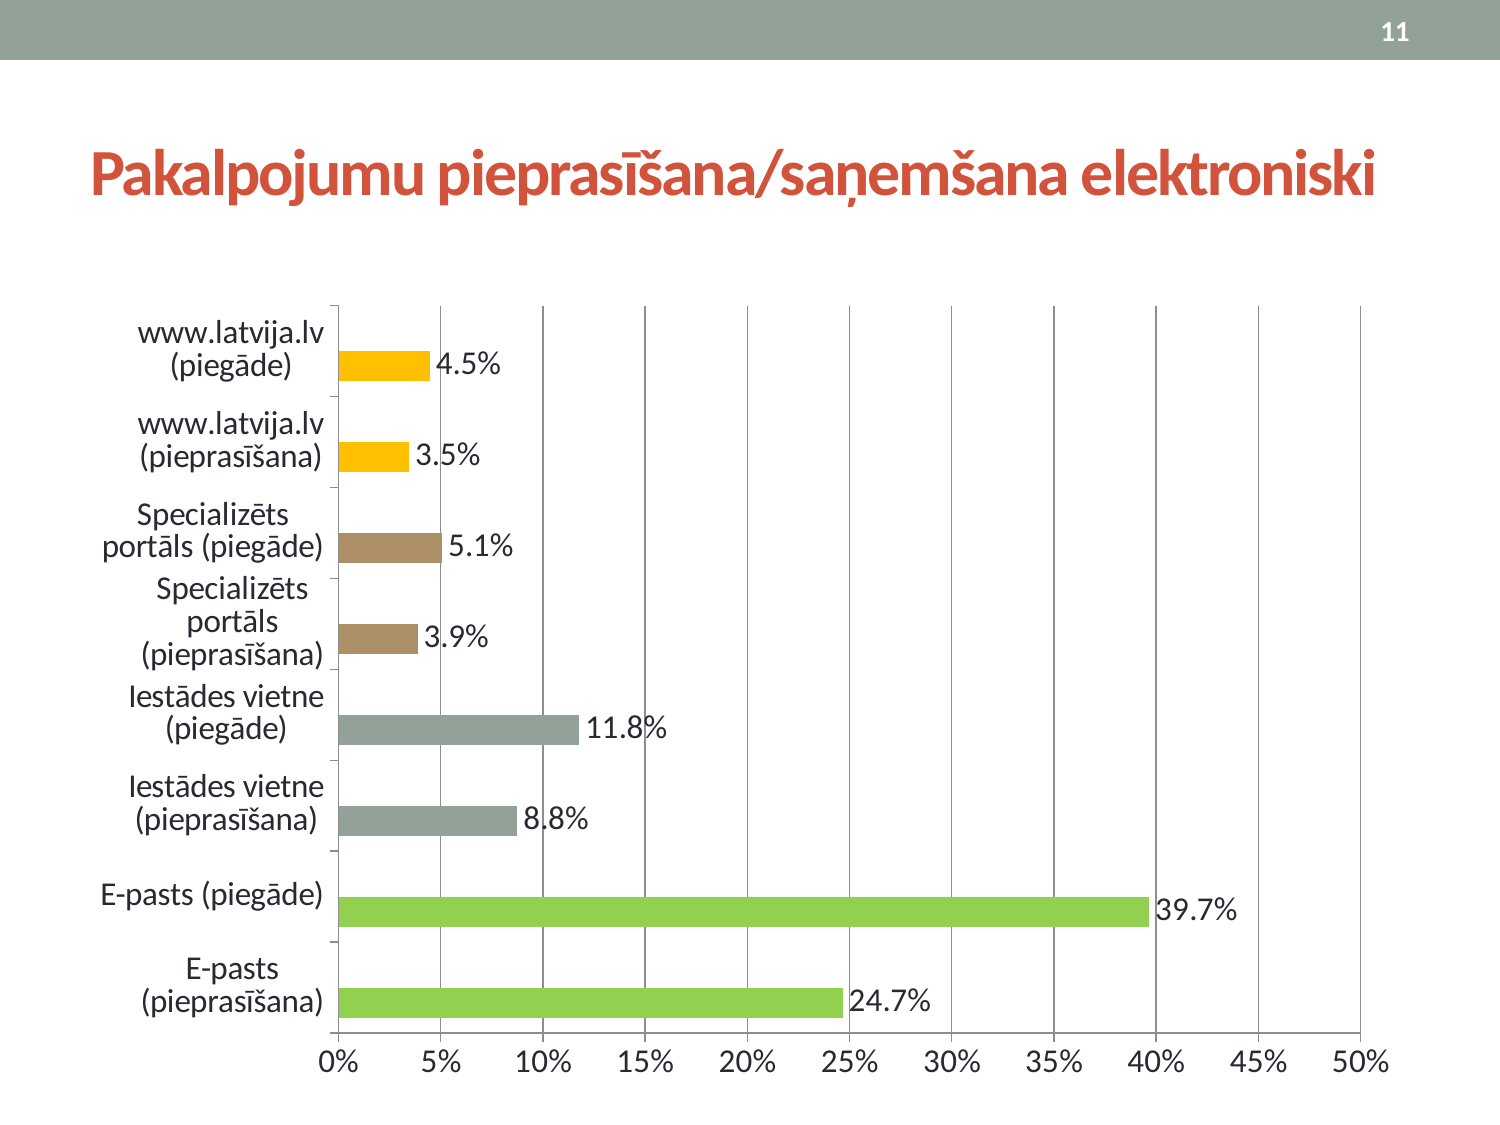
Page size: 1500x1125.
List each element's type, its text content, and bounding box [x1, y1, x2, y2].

title Pakalpojumu pieprasīšana/saņemšana elektroniski [75, 87, 1425, 250]
chart [100, 278, 1424, 1083]
slide_number 11 [1250, 3, 1425, 57]
